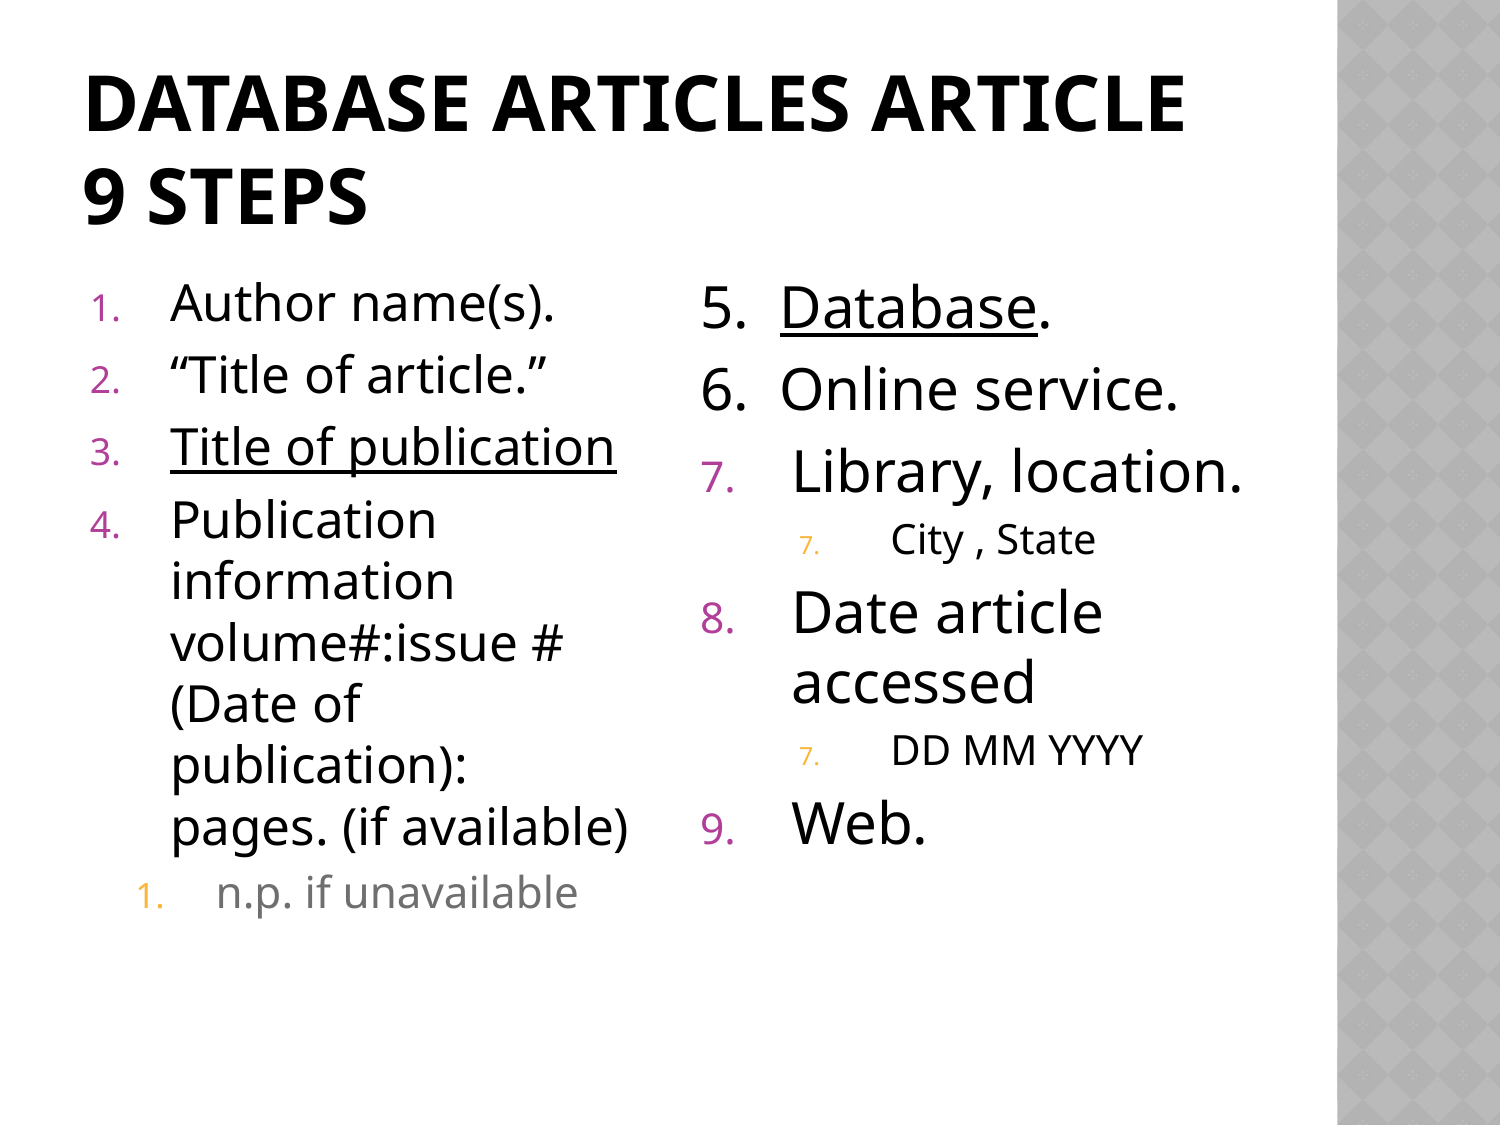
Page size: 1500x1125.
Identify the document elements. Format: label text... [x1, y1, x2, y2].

title Database articles Article 9 steps [75, 52, 1263, 240]
list Author name(s). “Title of article.” Title of publication Publication information volume#:issue # (Date of publication): pages. (if available) n.p. if unavailable [75, 262, 653, 1005]
list 5. Database. 6. Online service. Library, location. City , State Date article accessed DD MM YYYY Web. [685, 262, 1263, 1005]
